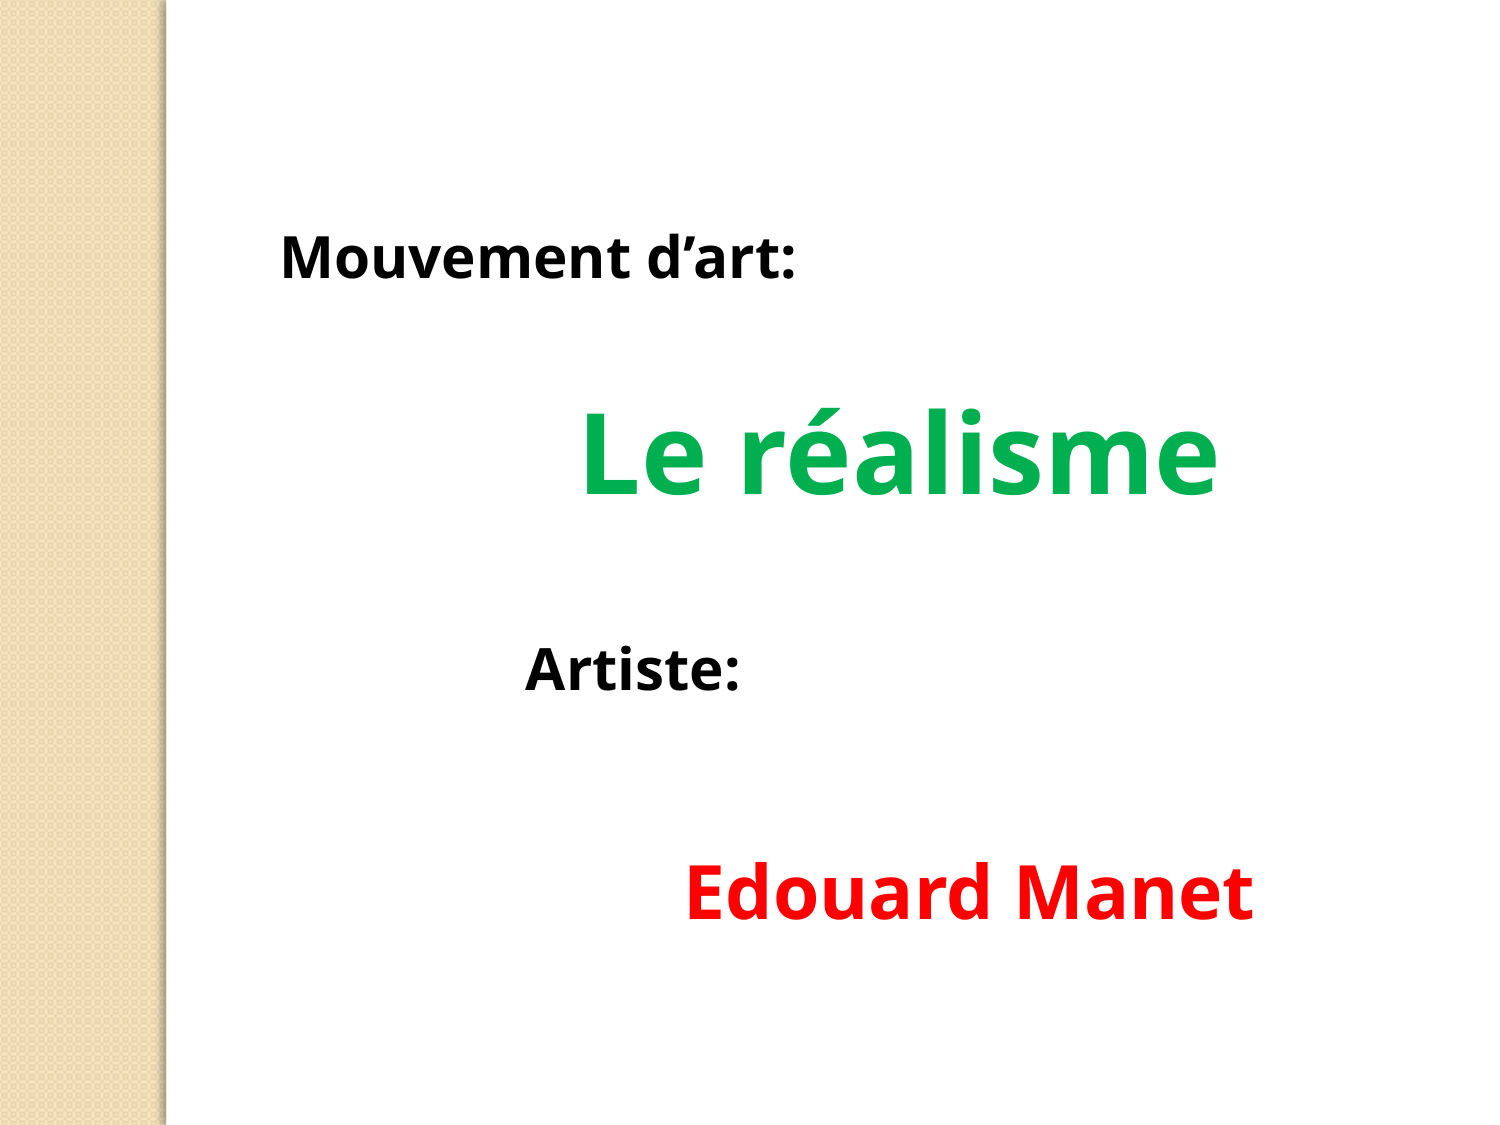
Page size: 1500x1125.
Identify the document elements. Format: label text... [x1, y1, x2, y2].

text_box Edouard Manet [649, 837, 1271, 943]
text_box Artiste: [511, 624, 756, 710]
text_box Le réalisme [563, 374, 1237, 525]
text_box Mouvement d’art: [264, 212, 812, 298]
